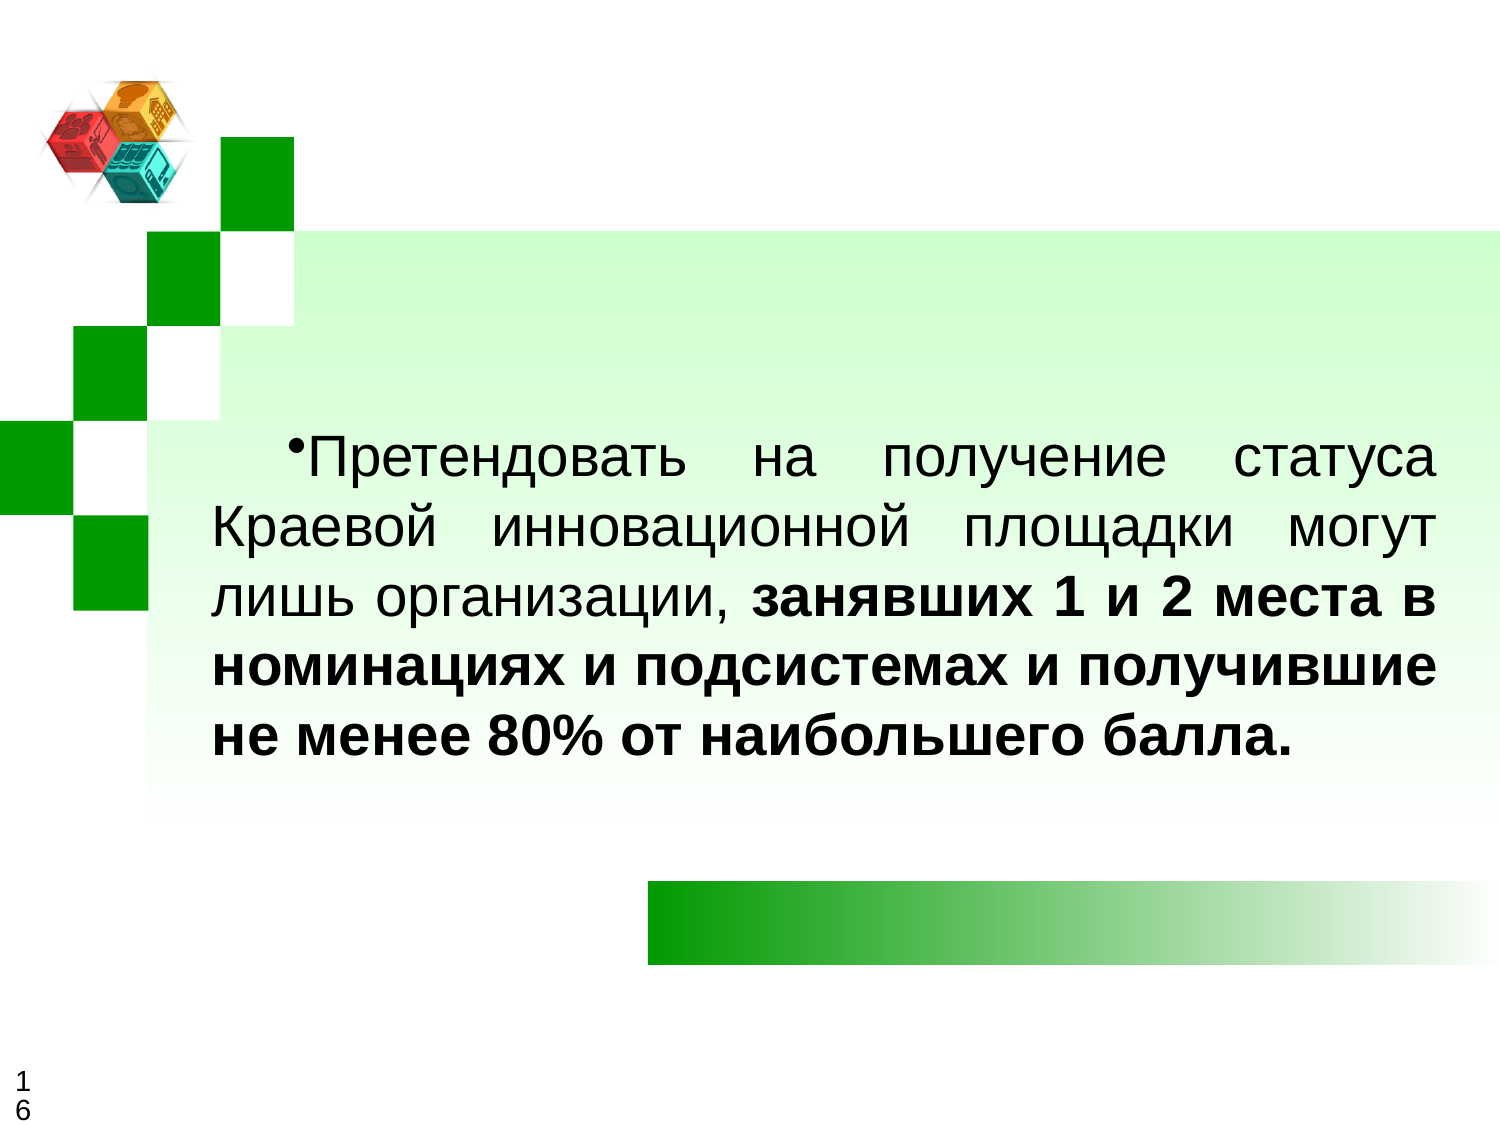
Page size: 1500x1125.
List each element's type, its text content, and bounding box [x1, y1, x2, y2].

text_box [0, 136, 1500, 965]
slide_number 16 [0, 1054, 59, 1125]
picture [34, 70, 200, 212]
